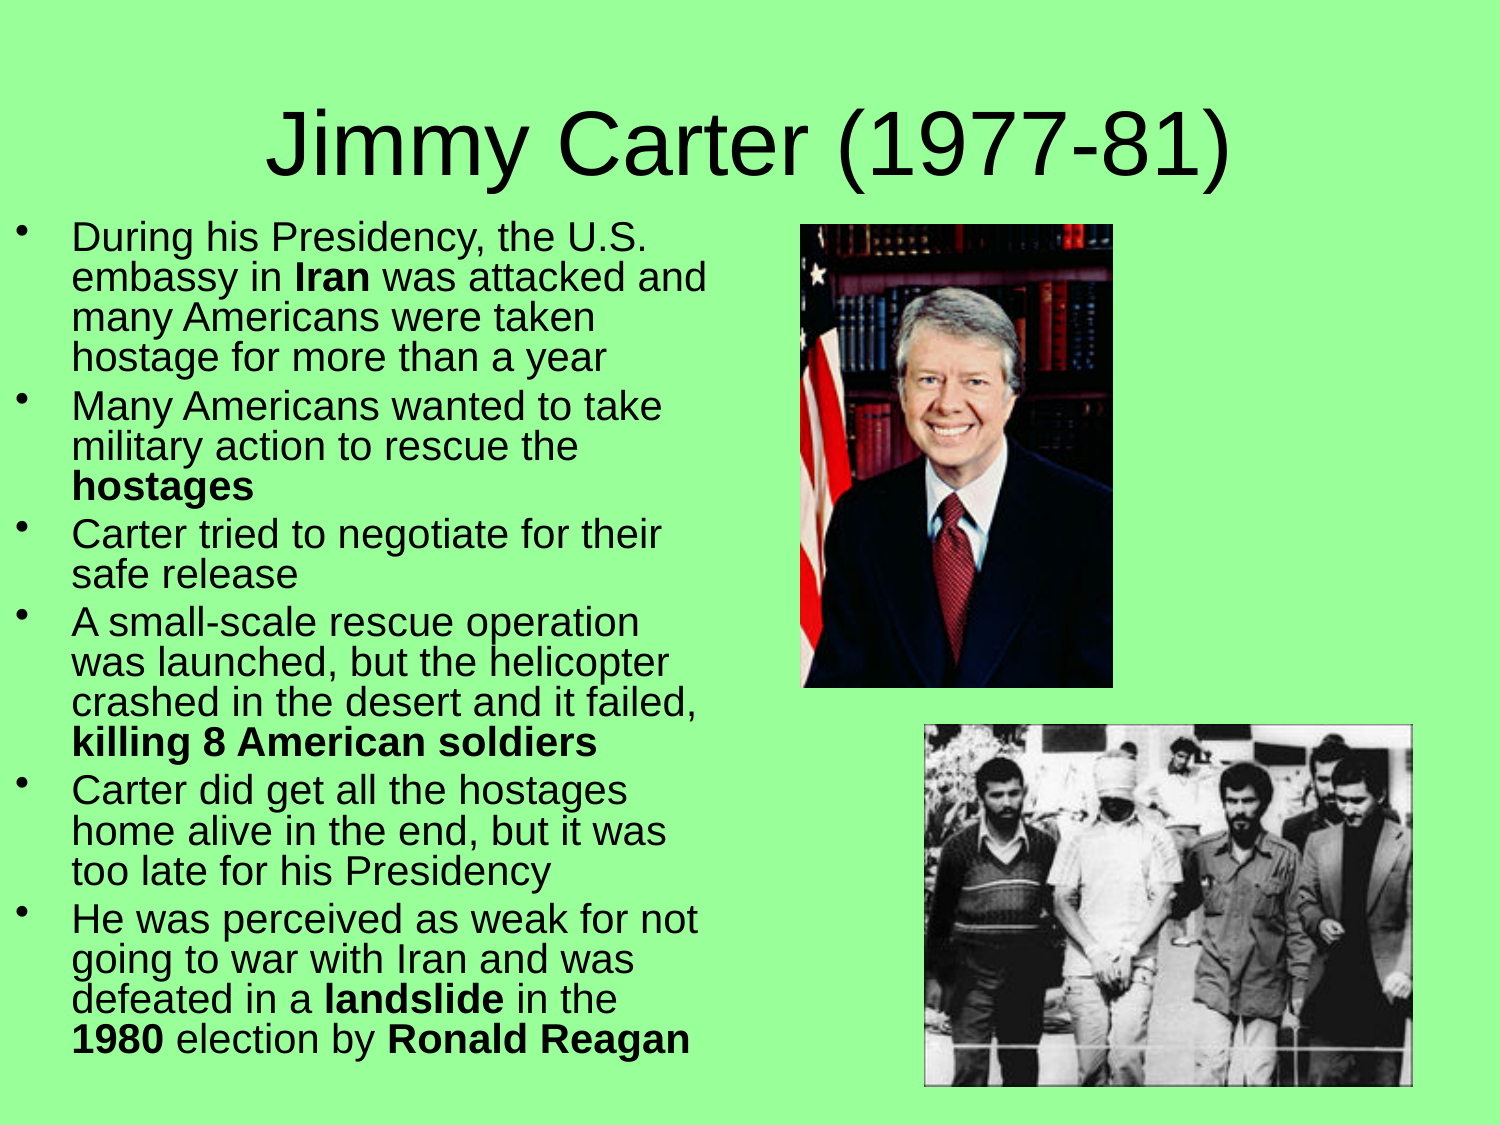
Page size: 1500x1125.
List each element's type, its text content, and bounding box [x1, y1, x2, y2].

picture [924, 724, 1413, 1088]
list During his Presidency, the U.S. embassy in Iran was attacked and many Americans were taken hostage for more than a year Many Americans wanted to take military action to rescue the hostages Carter tried to negotiate for their safe release A small-scale rescue operation was launched, but the helicopter crashed in the desert and it failed, killing 8 American soldiers Carter did get all the hostages home alive in the end, but it was too late for his Presidency He was perceived as weak for not going to war with Iran and was defeated in a landslide in the 1980 election by Ronald Reagan [0, 212, 738, 1005]
title Jimmy Carter (1977-81) [75, 45, 1425, 233]
picture [799, 224, 1113, 688]
